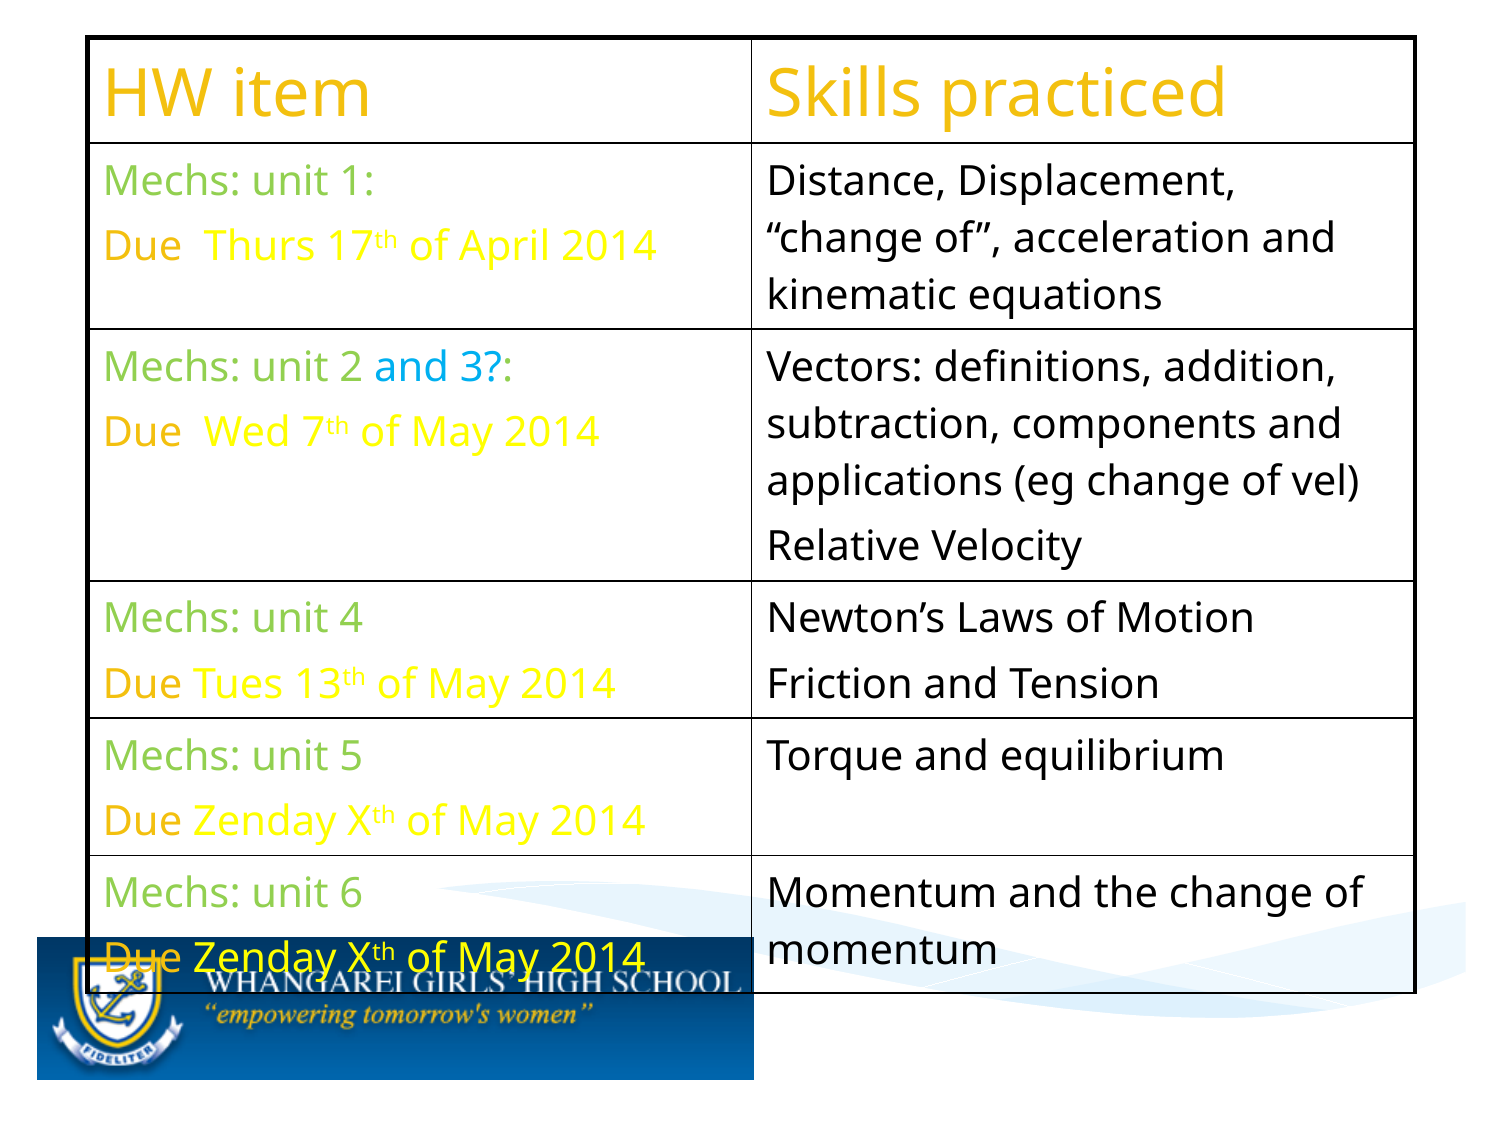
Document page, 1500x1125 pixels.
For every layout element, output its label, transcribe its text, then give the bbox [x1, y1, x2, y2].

table_cell Mechs: unit 5 Due Zenday Xth of May 2014 [90, 719, 751, 855]
table_header HW item [90, 40, 751, 142]
table_header Skills practiced [752, 40, 1413, 142]
table_cell Mechs: unit 4 Due Tues 13th of May 2014 [90, 582, 751, 717]
table_cell Vectors: definitions, addition, subtraction, components and applications (eg change of vel) Relative Velocity [752, 330, 1413, 580]
table_cell Mechs: unit 2 and 3?: Due Wed 7th of May 2014 [90, 330, 751, 580]
picture [37, 937, 754, 1080]
table_cell Mechs: unit 1: Due Thurs 17th of April 2014 [90, 144, 751, 328]
table_cell Momentum and the change of momentum [752, 856, 1413, 992]
table_cell Torque and equilibrium [752, 719, 1413, 855]
table_cell Distance, Displacement, “change of”, acceleration and kinematic equations [752, 144, 1413, 328]
table_cell Newton’s Laws of Motion Friction and Tension [752, 582, 1413, 717]
table_cell Mechs: unit 6 Due Zenday Xth of May 2014 [90, 856, 751, 935]
